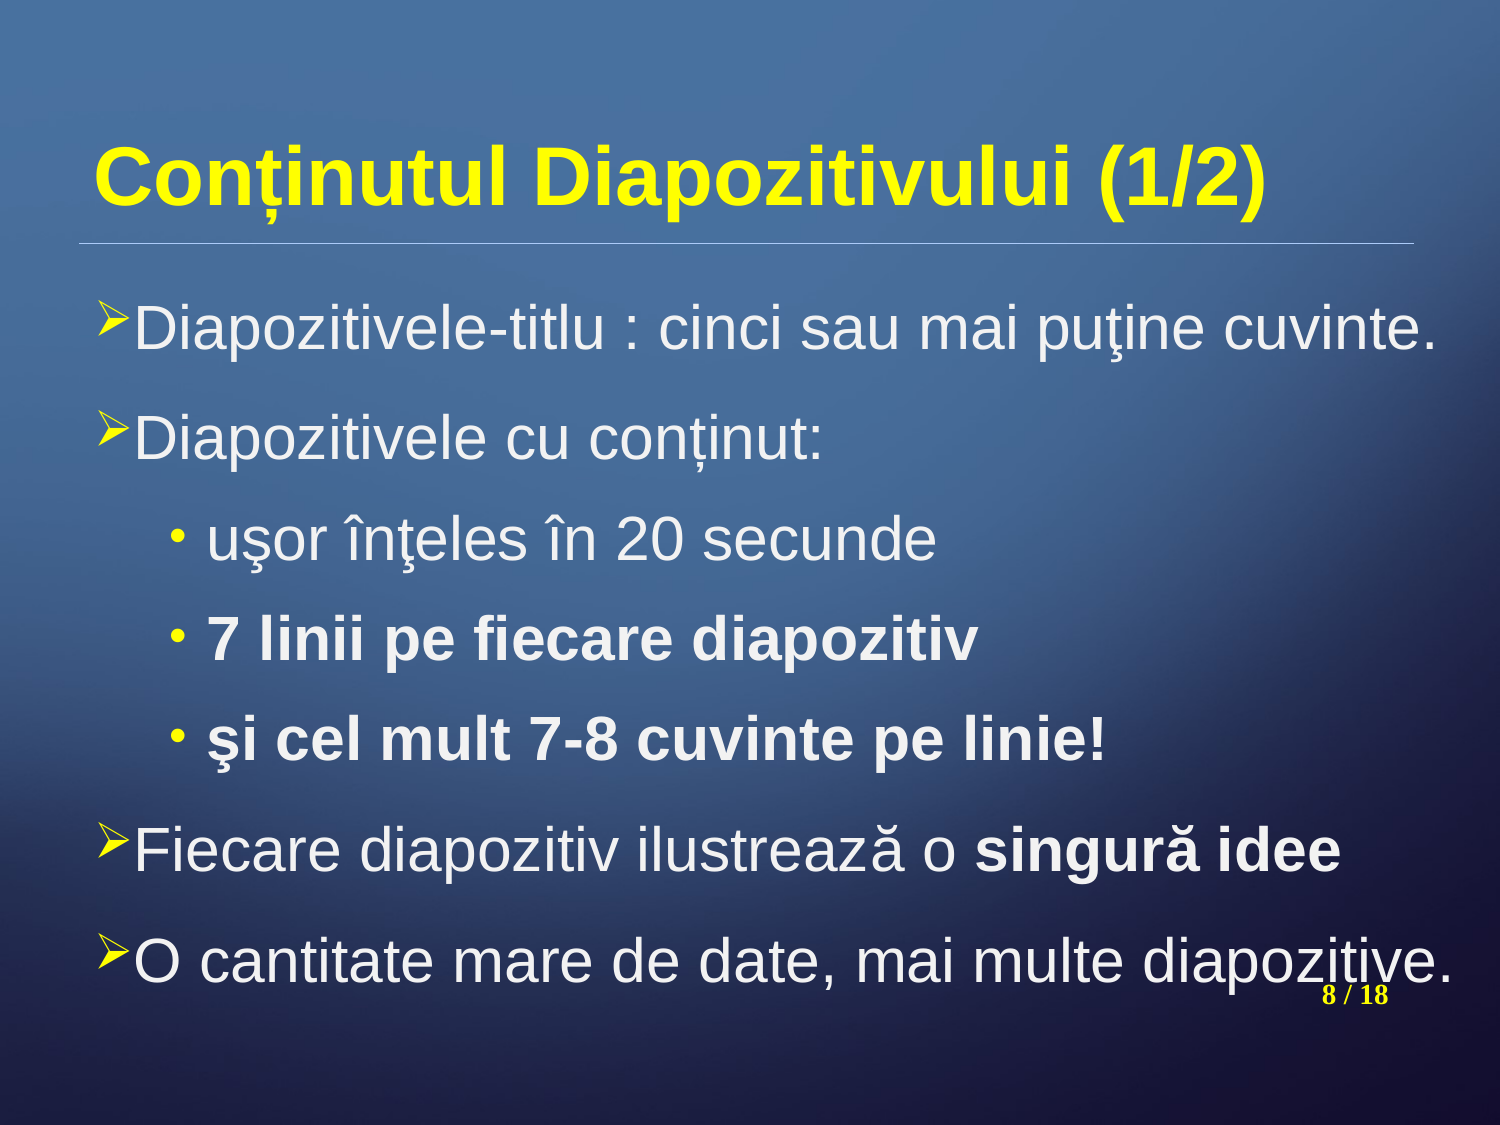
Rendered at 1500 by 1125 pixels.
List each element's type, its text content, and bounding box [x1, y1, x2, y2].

list Diapozitivele-titlu : cinci sau mai puţine cuvinte. Diapozitivele cu conținut: uşor înţeles în 20 secunde 7 linii pe fiecare diapozitiv şi cel mult 7-8 cuvinte pe linie! Fiecare diapozitiv ilustrează o singură idee O cantitate mare de date, mai multe diapozitive. [79, 267, 1473, 1125]
text_box Conținutul Diapozitivului (1/2) [79, 78, 1473, 267]
picture [0, 0, 1500, 1125]
slide_number 8 / 18 [1264, 965, 1447, 1025]
